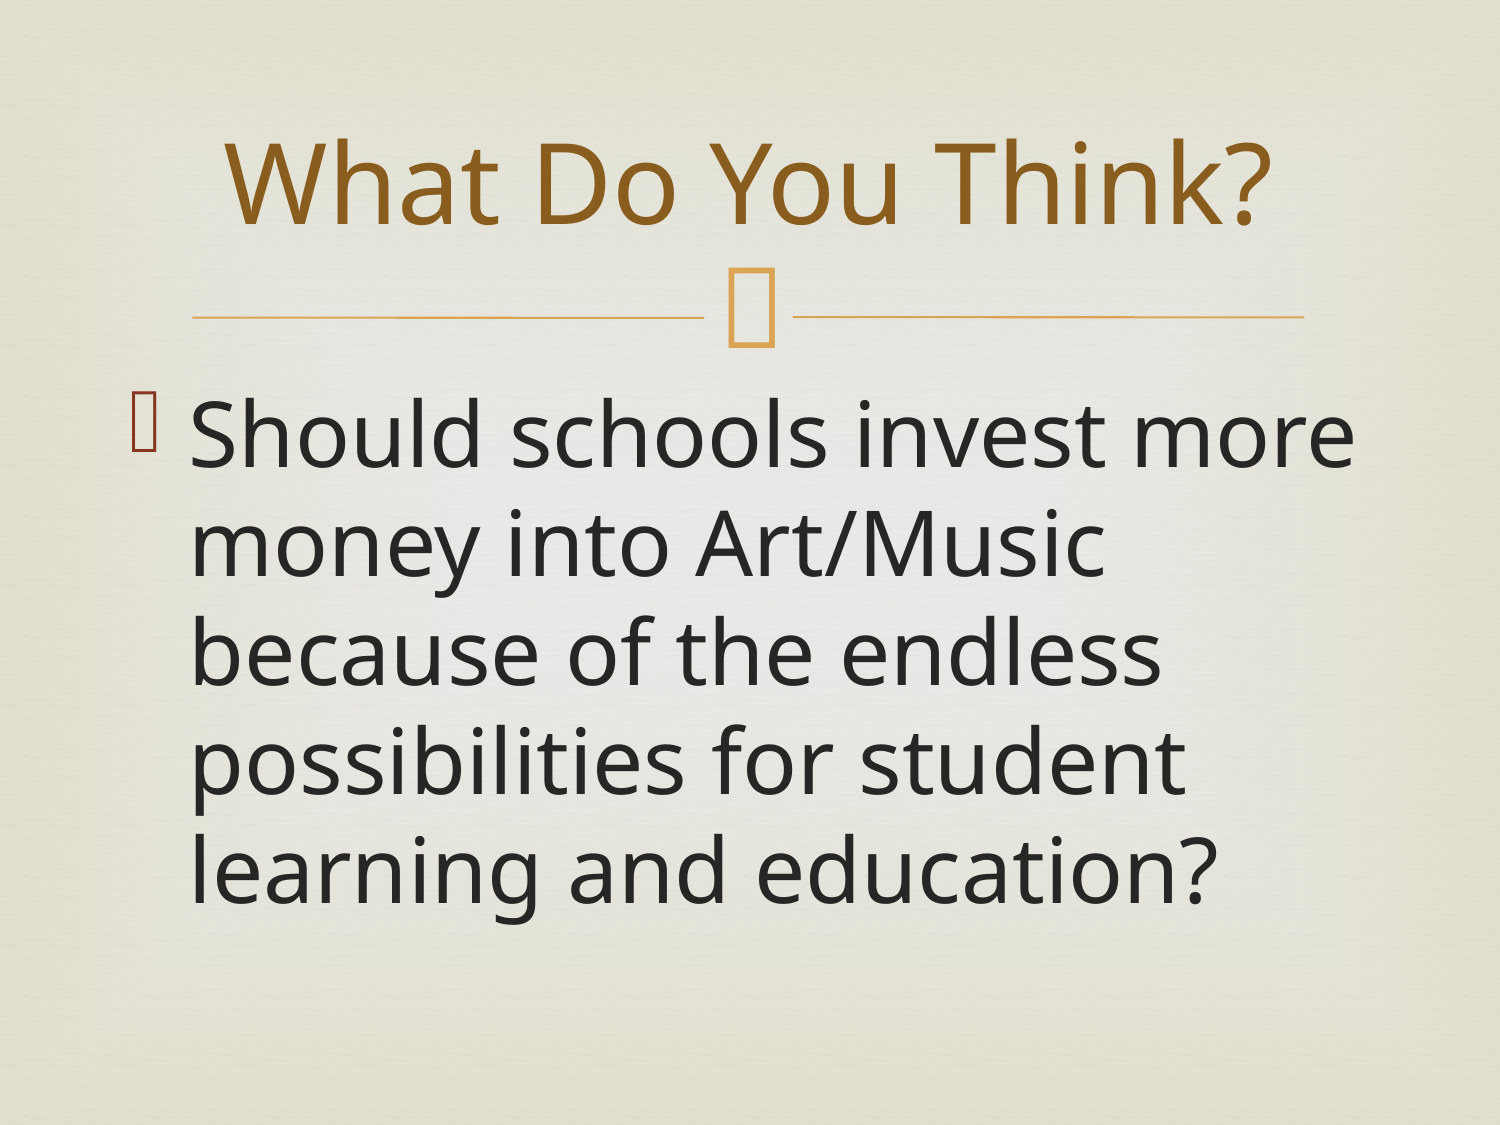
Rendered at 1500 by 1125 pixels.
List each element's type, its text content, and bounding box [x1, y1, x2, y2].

list Should schools invest more money into Art/Music because of the endless possibilities for student learning and education? [114, 368, 1386, 1005]
title What Do You Think? [112, 93, 1386, 267]
